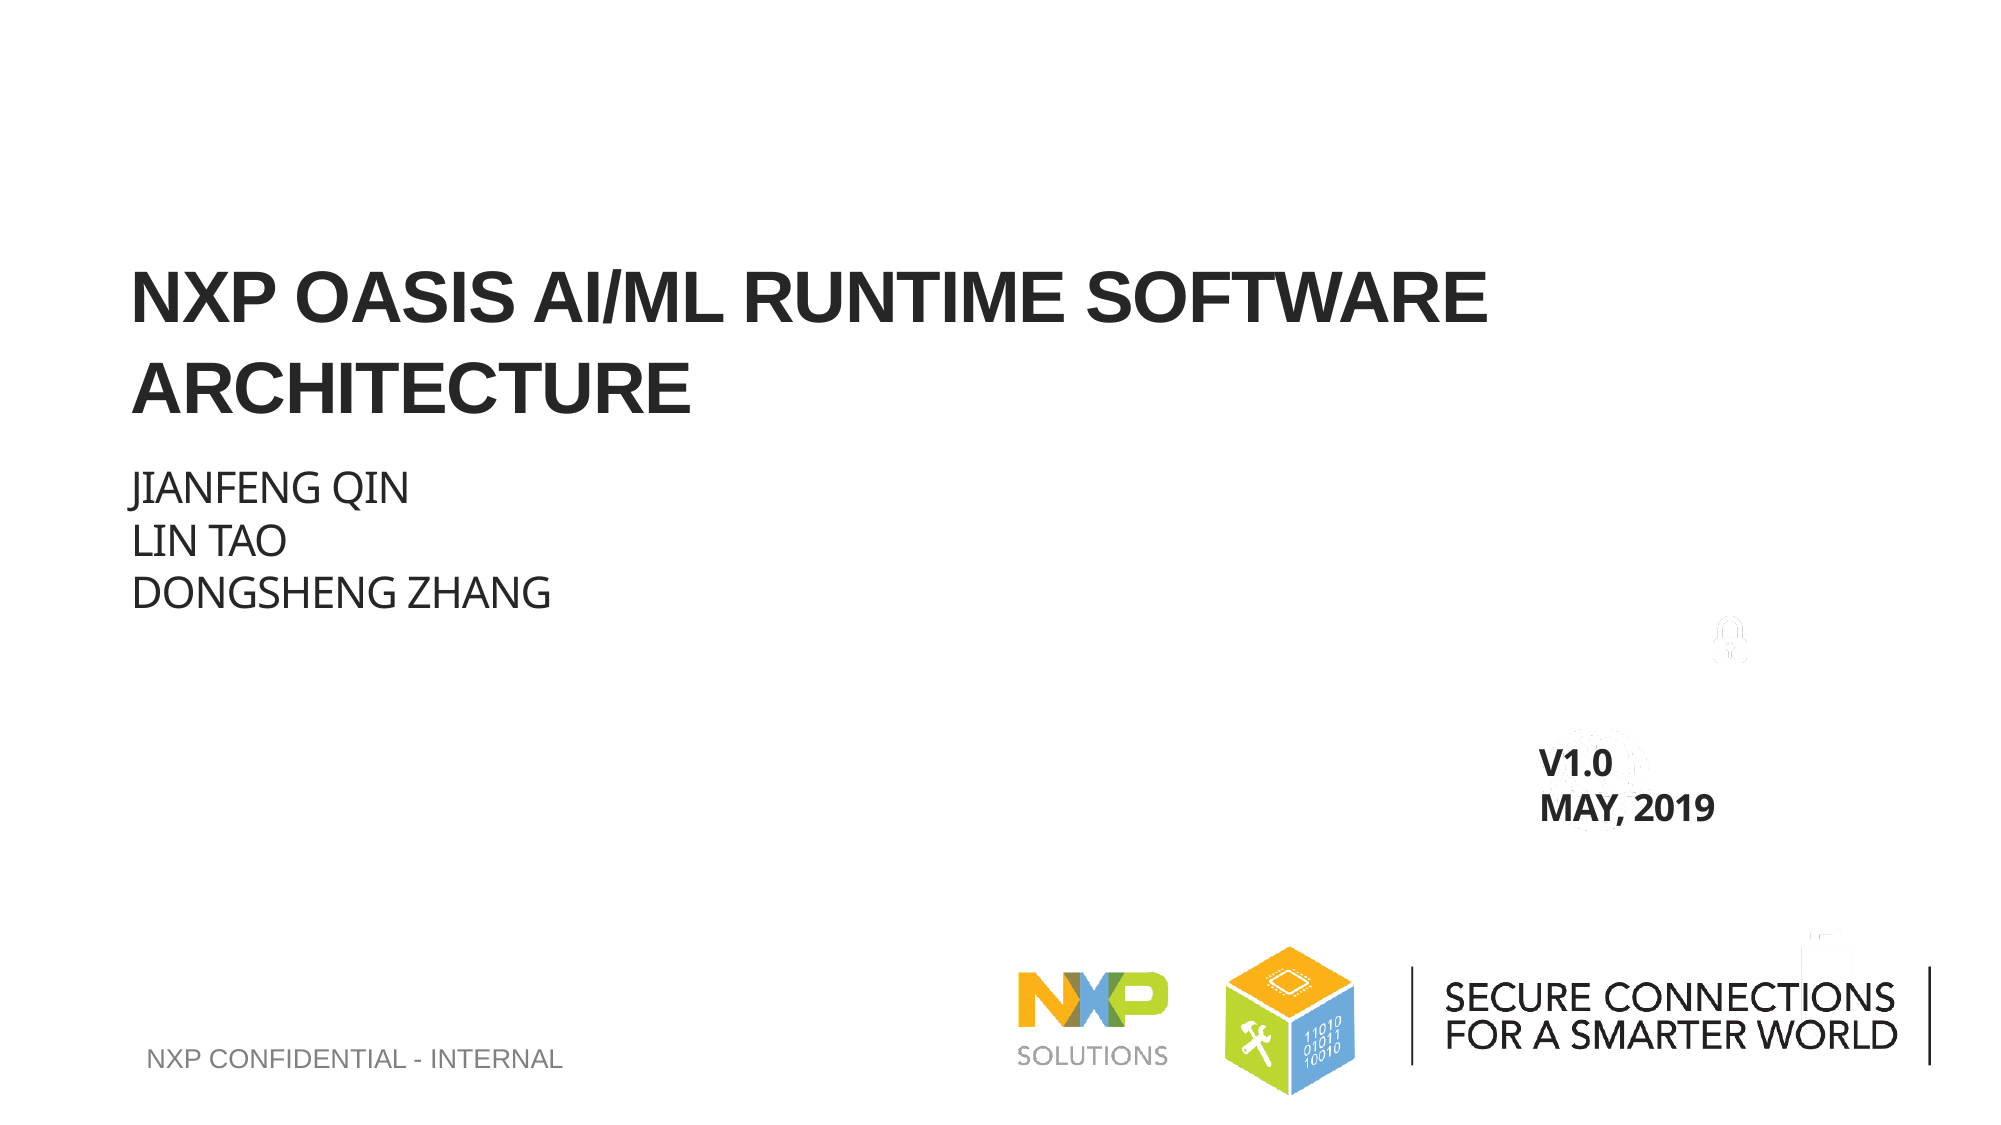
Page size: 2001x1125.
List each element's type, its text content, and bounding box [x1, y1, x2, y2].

title Nxp oasis AI/ML RUNTIME SOFTWARE ARCHITECTURE [129, 305, 1901, 445]
picture [1542, 727, 1650, 738]
text_box V1.0 may, 2019 [1538, 738, 1759, 850]
picture [1713, 616, 1747, 663]
picture [1009, 926, 1941, 1096]
subtitle Jianfeng qin lIN tao DongshenG zhang [129, 458, 1491, 629]
